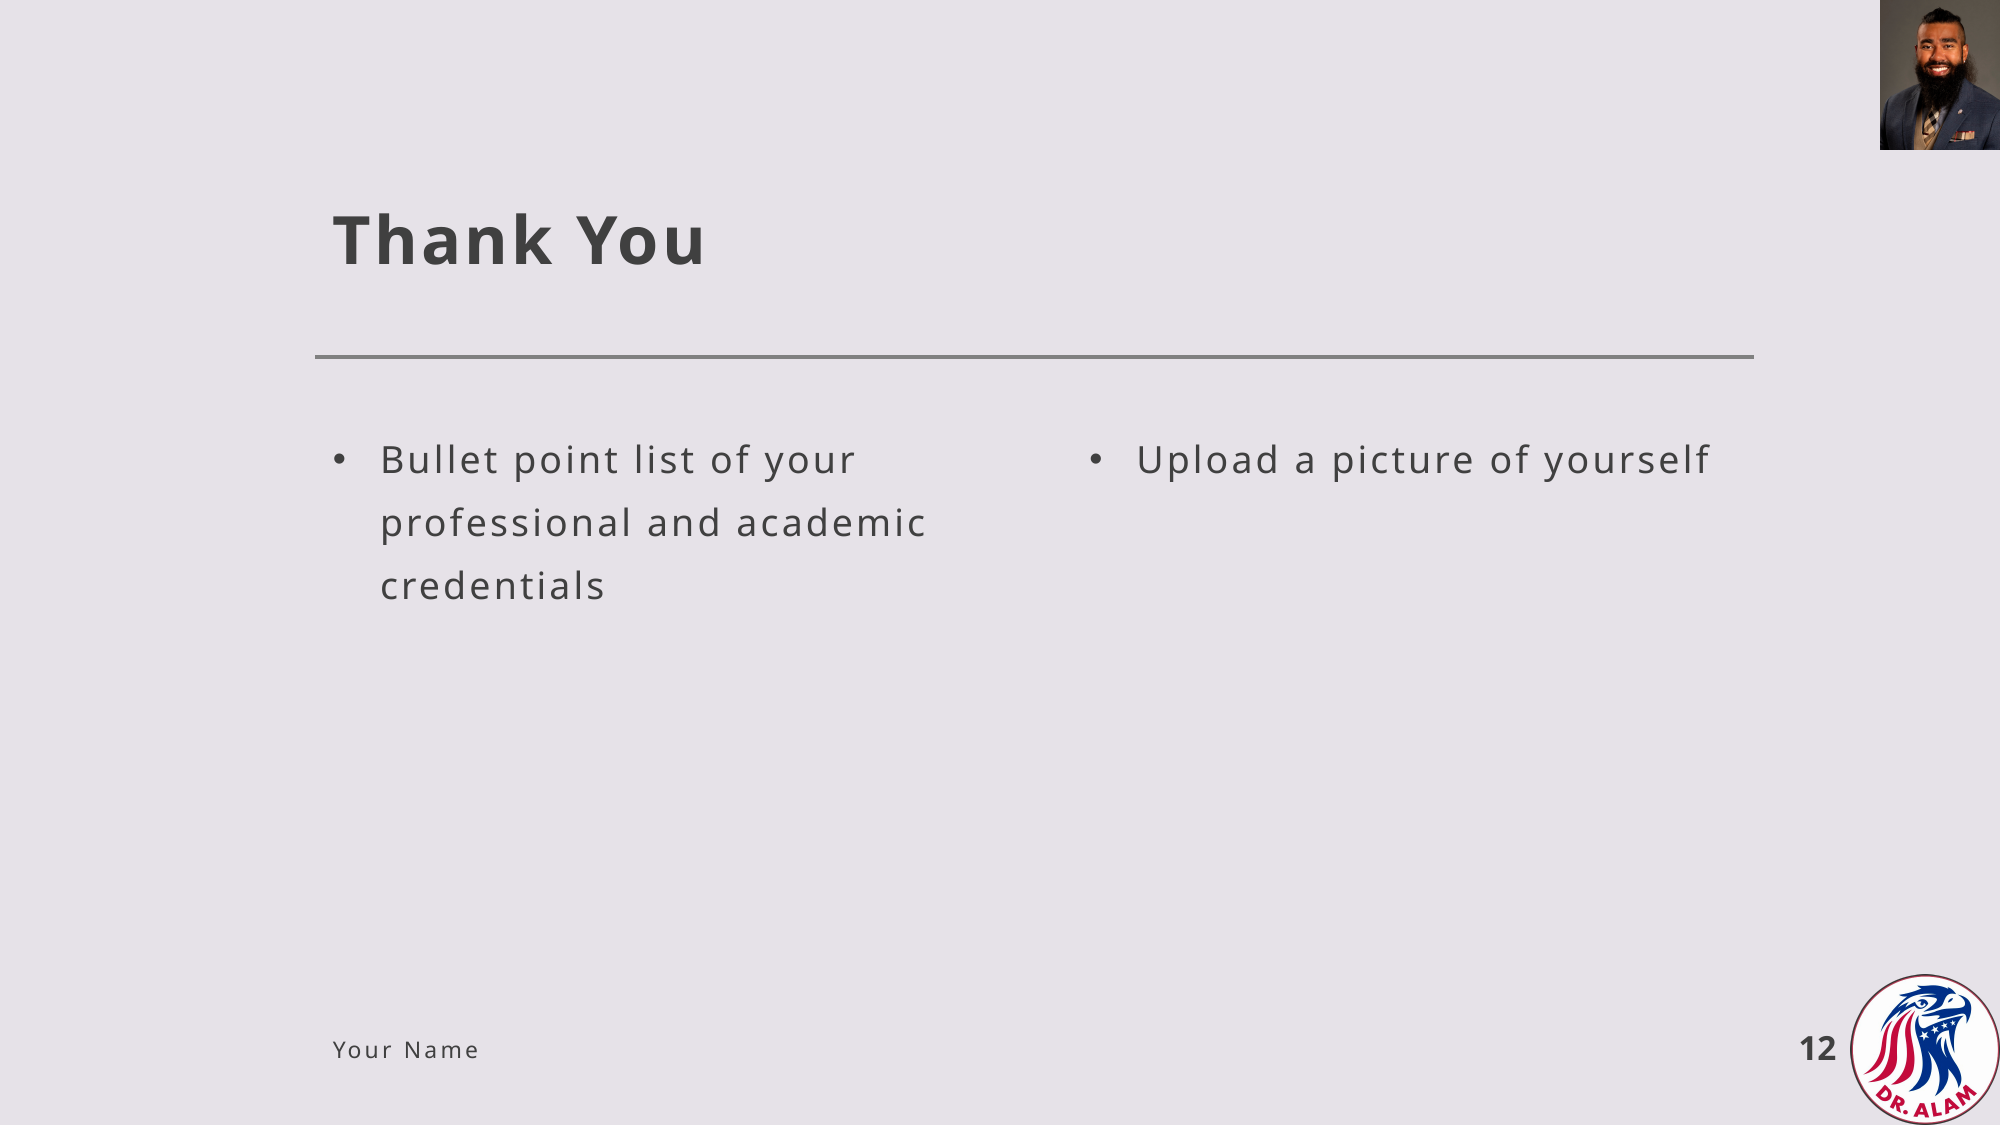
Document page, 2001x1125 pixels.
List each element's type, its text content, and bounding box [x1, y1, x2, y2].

list Bullet point list of your professional and academic credentials [315, 399, 998, 1000]
picture [1879, 0, 2000, 151]
slide_number 12 [1780, 1012, 1849, 1088]
list Upload a picture of yourself [1071, 399, 1754, 1000]
picture [1849, 974, 2000, 1125]
footer Your Name [315, 1012, 1245, 1088]
title Thank You [315, 72, 1754, 294]
